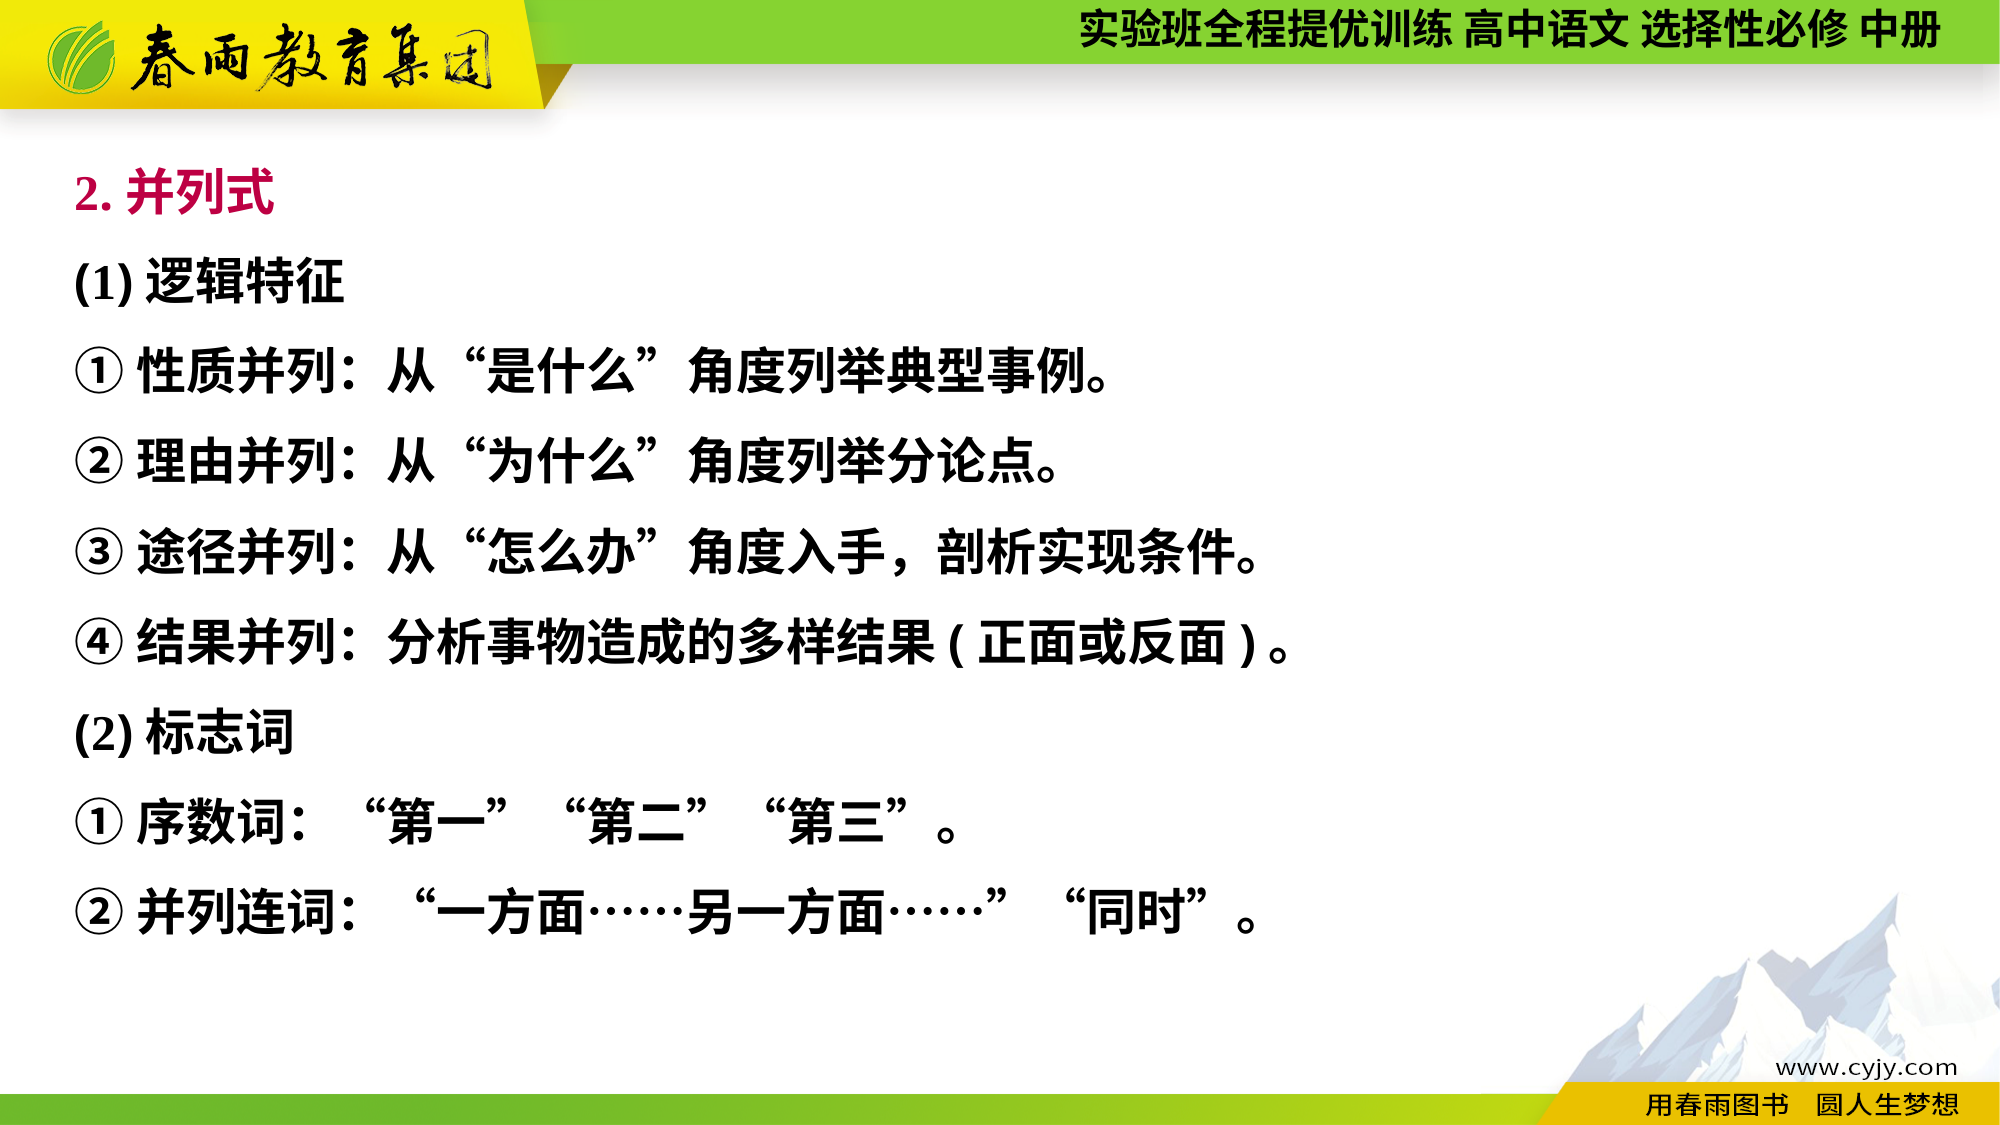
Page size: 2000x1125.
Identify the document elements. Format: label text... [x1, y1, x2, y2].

list 2.并列式 (1)逻辑特征 ①性质并列：从“是什么”角度列举典型事例。 ②理由并列：从“为什么”角度列举分论点。 ③途径并列：从“怎么办”角度入手，剖析实现条件。 ④结果并列：分析事物造成的多样结果(正面或反面)。 (2)标志词 ①序数词：“第一”“第二”“第三”。 ②并列连词：“一方面……另一方面……”“同时”。 [59, 122, 1944, 944]
picture [0, 0, 2000, 1125]
